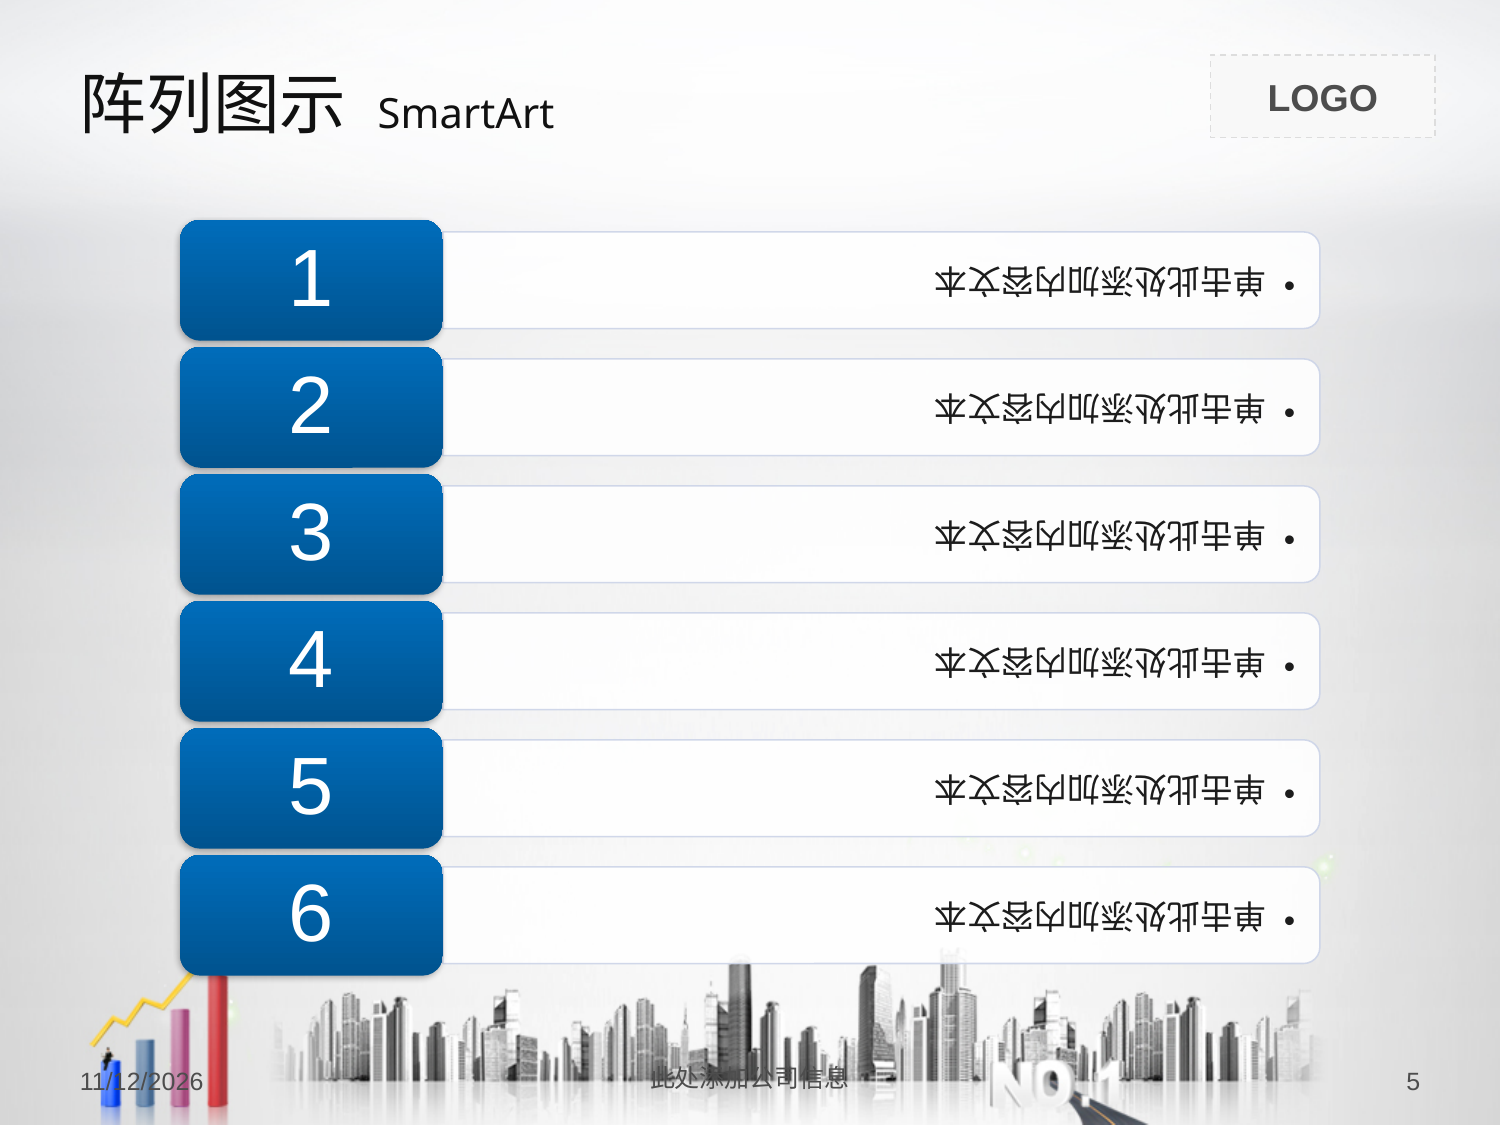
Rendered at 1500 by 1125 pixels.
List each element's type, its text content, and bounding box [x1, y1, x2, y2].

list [64, 219, 1436, 977]
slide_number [64, 1058, 415, 1103]
title 阵列图示 SmartArt [64, 42, 1436, 161]
picture [0, 0, 1500, 1125]
footer 此处添加公司信息 [512, 1058, 988, 1103]
slide_number 5 [1085, 1058, 1436, 1103]
